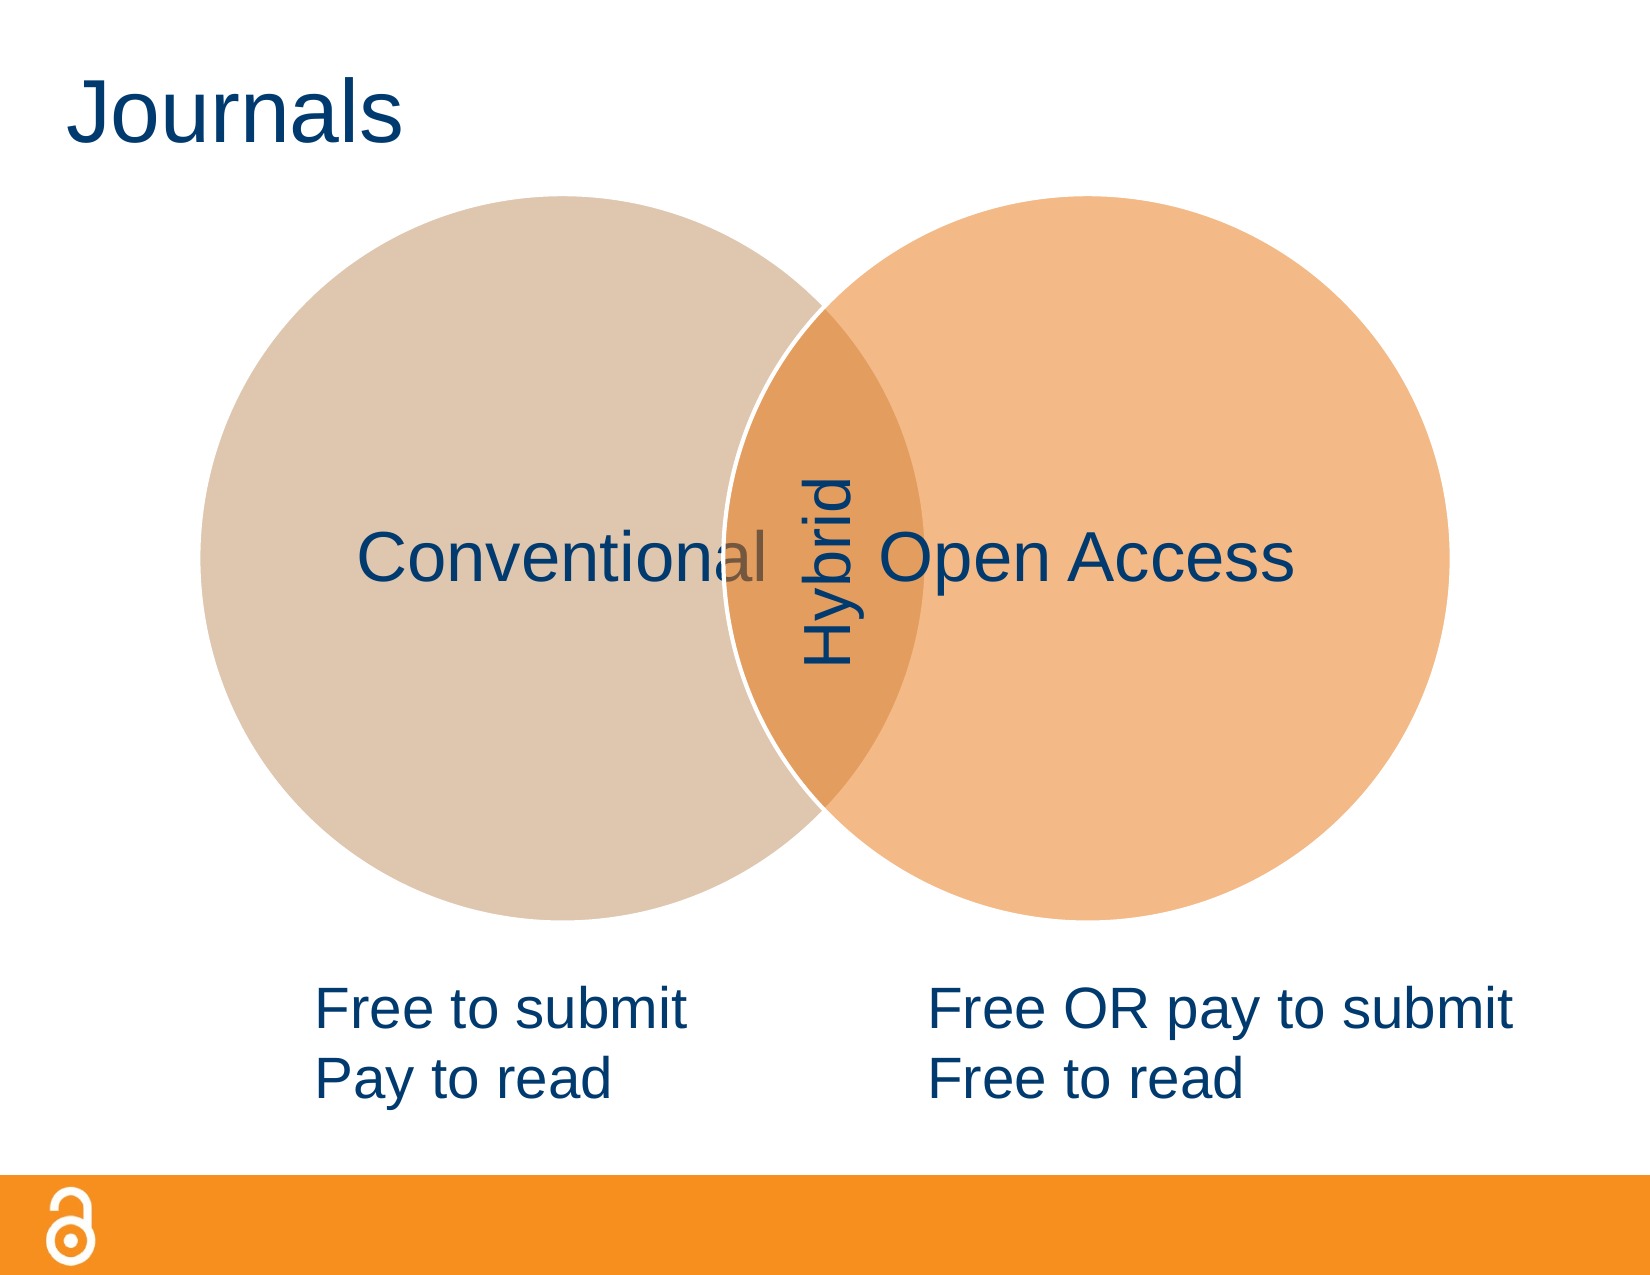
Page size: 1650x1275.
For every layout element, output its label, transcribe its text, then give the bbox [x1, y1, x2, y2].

text_box Free to submit Pay to read [300, 963, 725, 1118]
text_box Free OR pay to submit Free to read [912, 962, 1575, 1118]
title Journals [51, 37, 1502, 175]
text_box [168, 162, 1482, 955]
picture [0, 1175, 1650, 1275]
